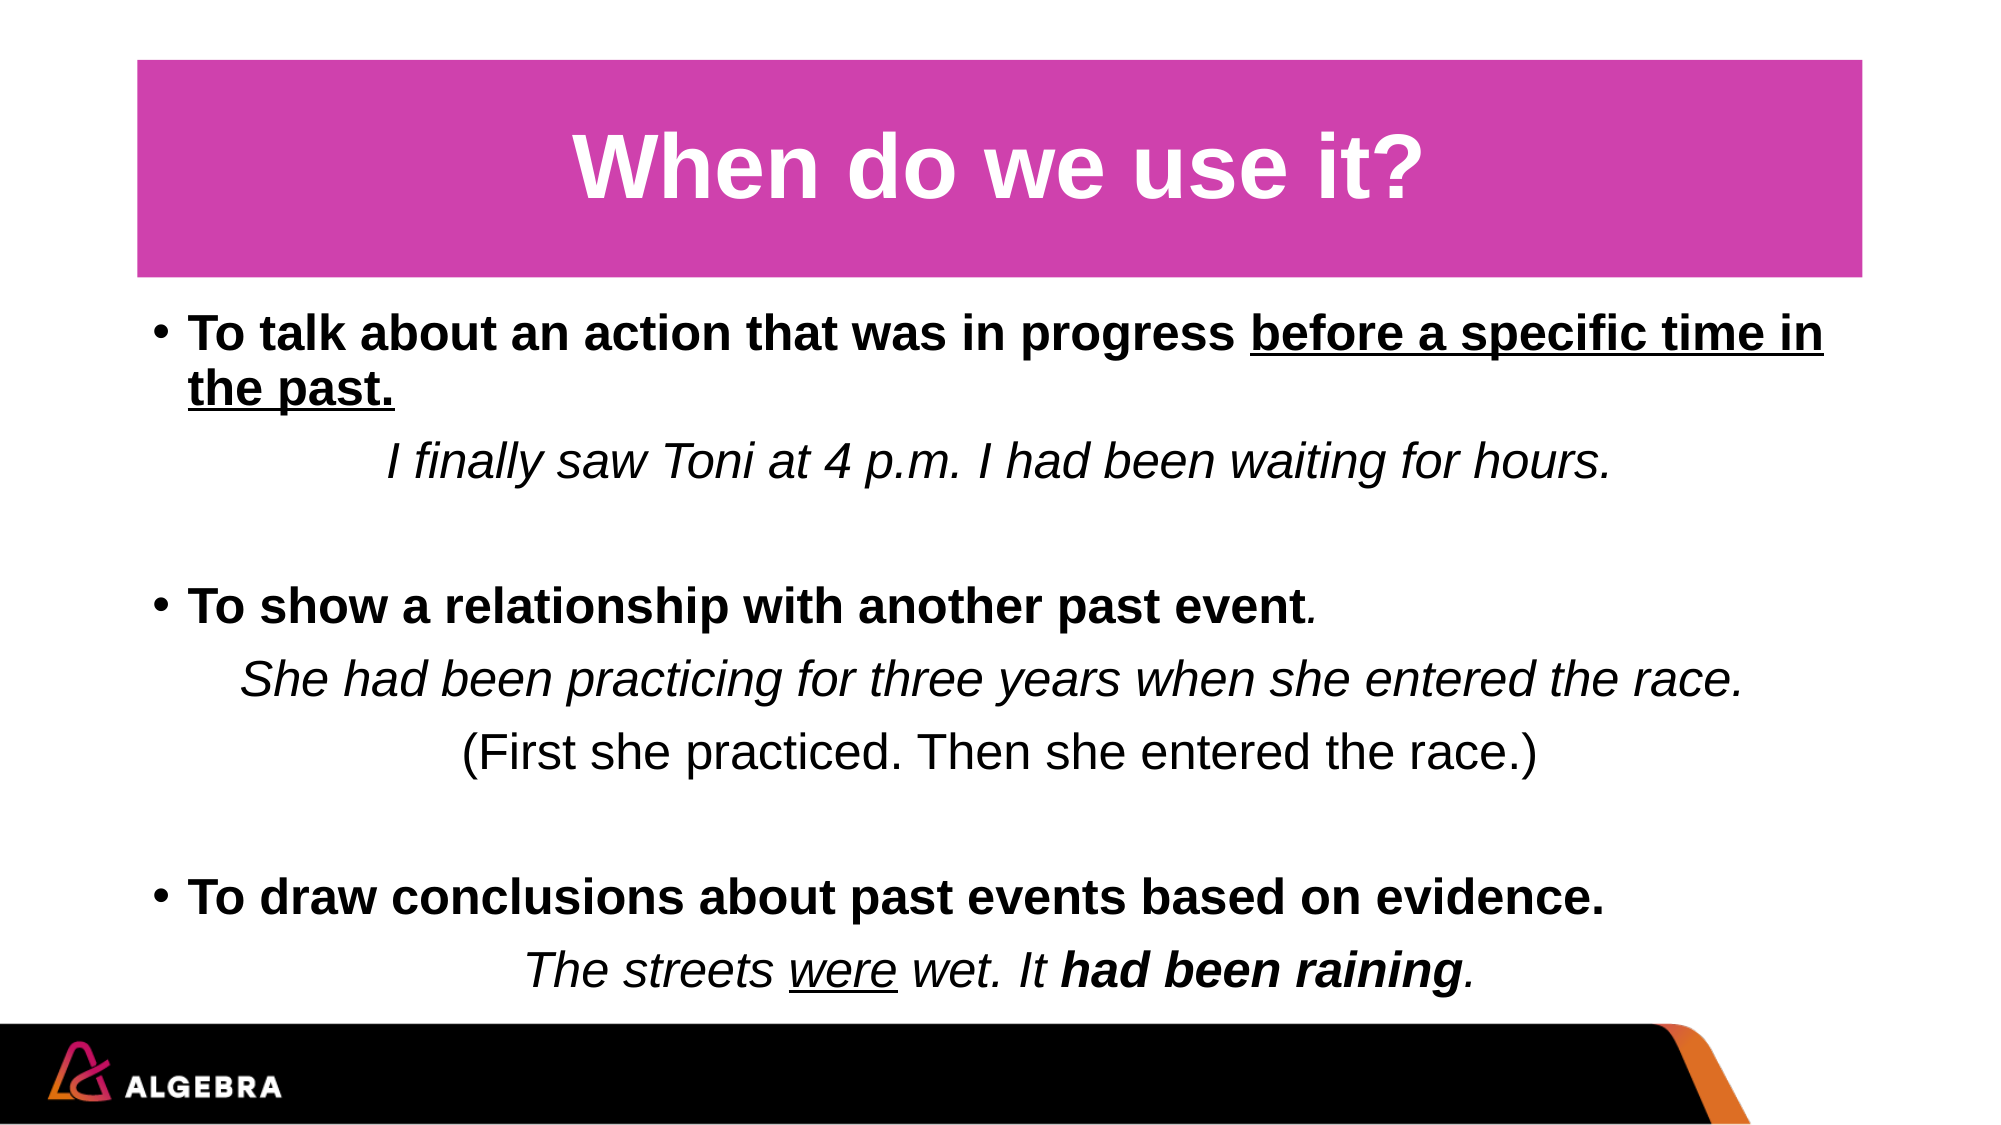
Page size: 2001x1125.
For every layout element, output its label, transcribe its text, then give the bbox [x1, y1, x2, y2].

title When do we use it? [137, 59, 1863, 278]
list To talk about an action that was in progress before a specific time in the past. I finally saw Toni at 4 p.m. I had been waiting for hours. To show a relationship with another past event. She had been practicing for three years when she entered the race. (First she practiced. Then she entered the race.) To draw conclusions about past events based on evidence. The streets were wet. It had been raining. [137, 299, 1863, 1014]
picture [0, 1023, 1958, 1125]
